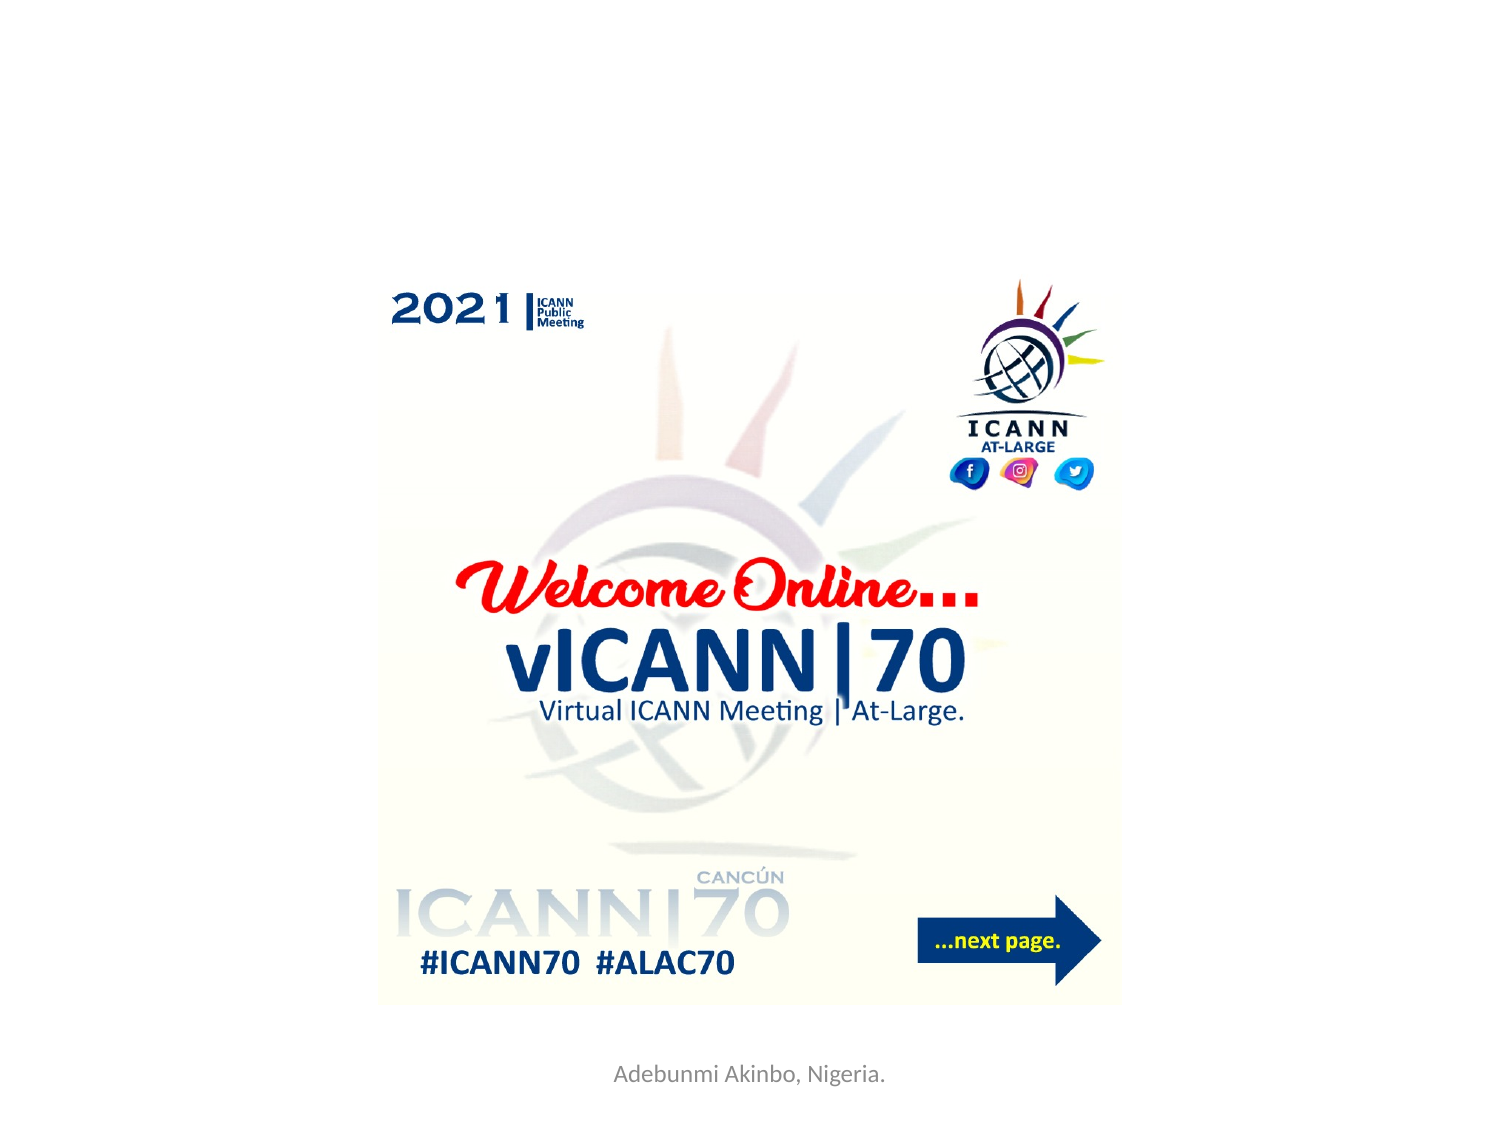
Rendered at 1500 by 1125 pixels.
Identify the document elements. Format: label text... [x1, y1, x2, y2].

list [378, 262, 1122, 1006]
footer Adebunmi Akinbo, Nigeria. [512, 1042, 988, 1103]
